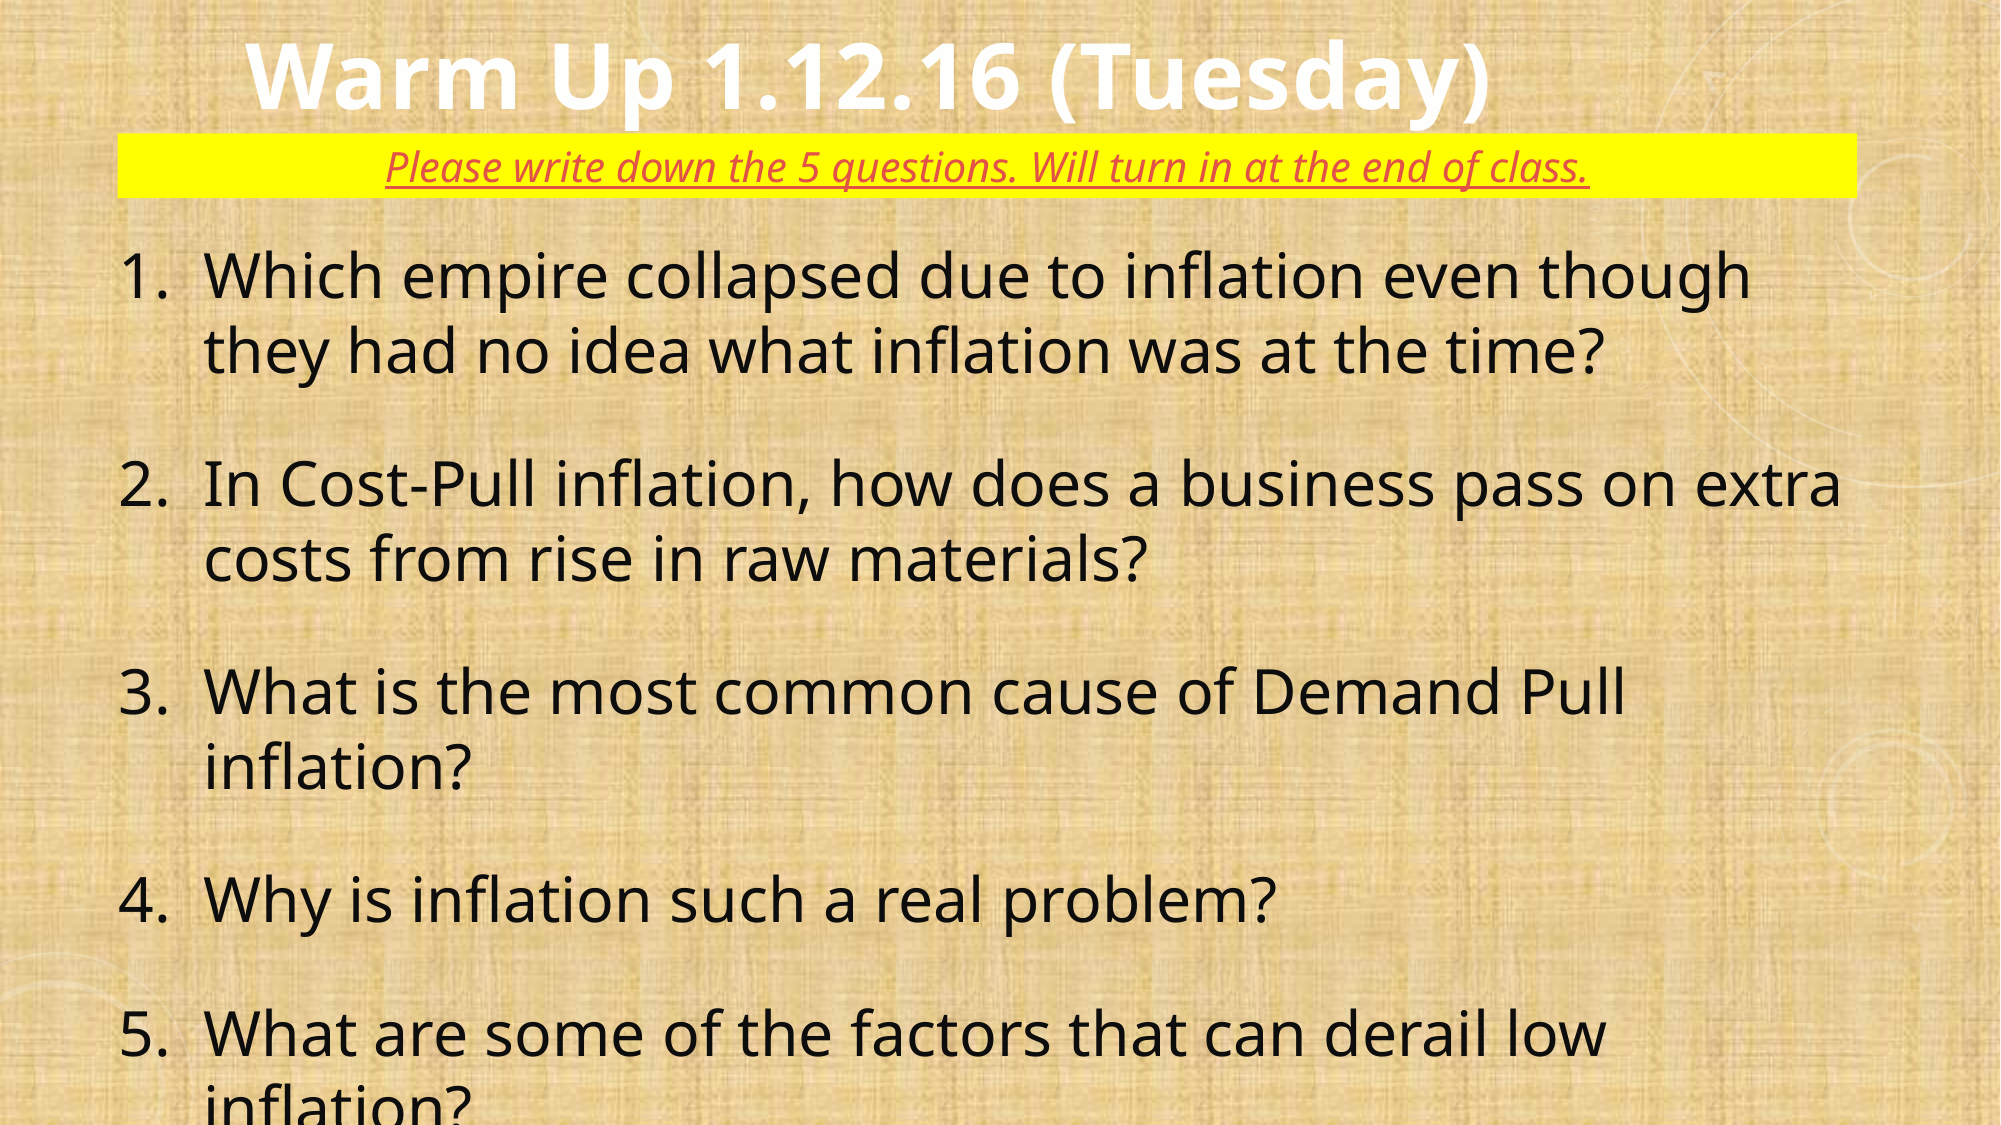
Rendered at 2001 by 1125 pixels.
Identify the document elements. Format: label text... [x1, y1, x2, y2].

text_box Please write down the 5 questions. Will turn in at the end of class. [117, 133, 1858, 199]
text_box Warm Up 1.12.16 (Tuesday) [0, 10, 1740, 136]
picture [0, 0, 2001, 1125]
text_box Which empire collapsed due to inflation even though they had no idea what inflation was at the time? In Cost-Pull inflation, how does a business pass on extra costs from rise in raw materials? What is the most common cause of Demand Pull inflation? Why is inflation such a real problem? What are some of the factors that can derail low inflation? [41, 228, 1969, 1125]
